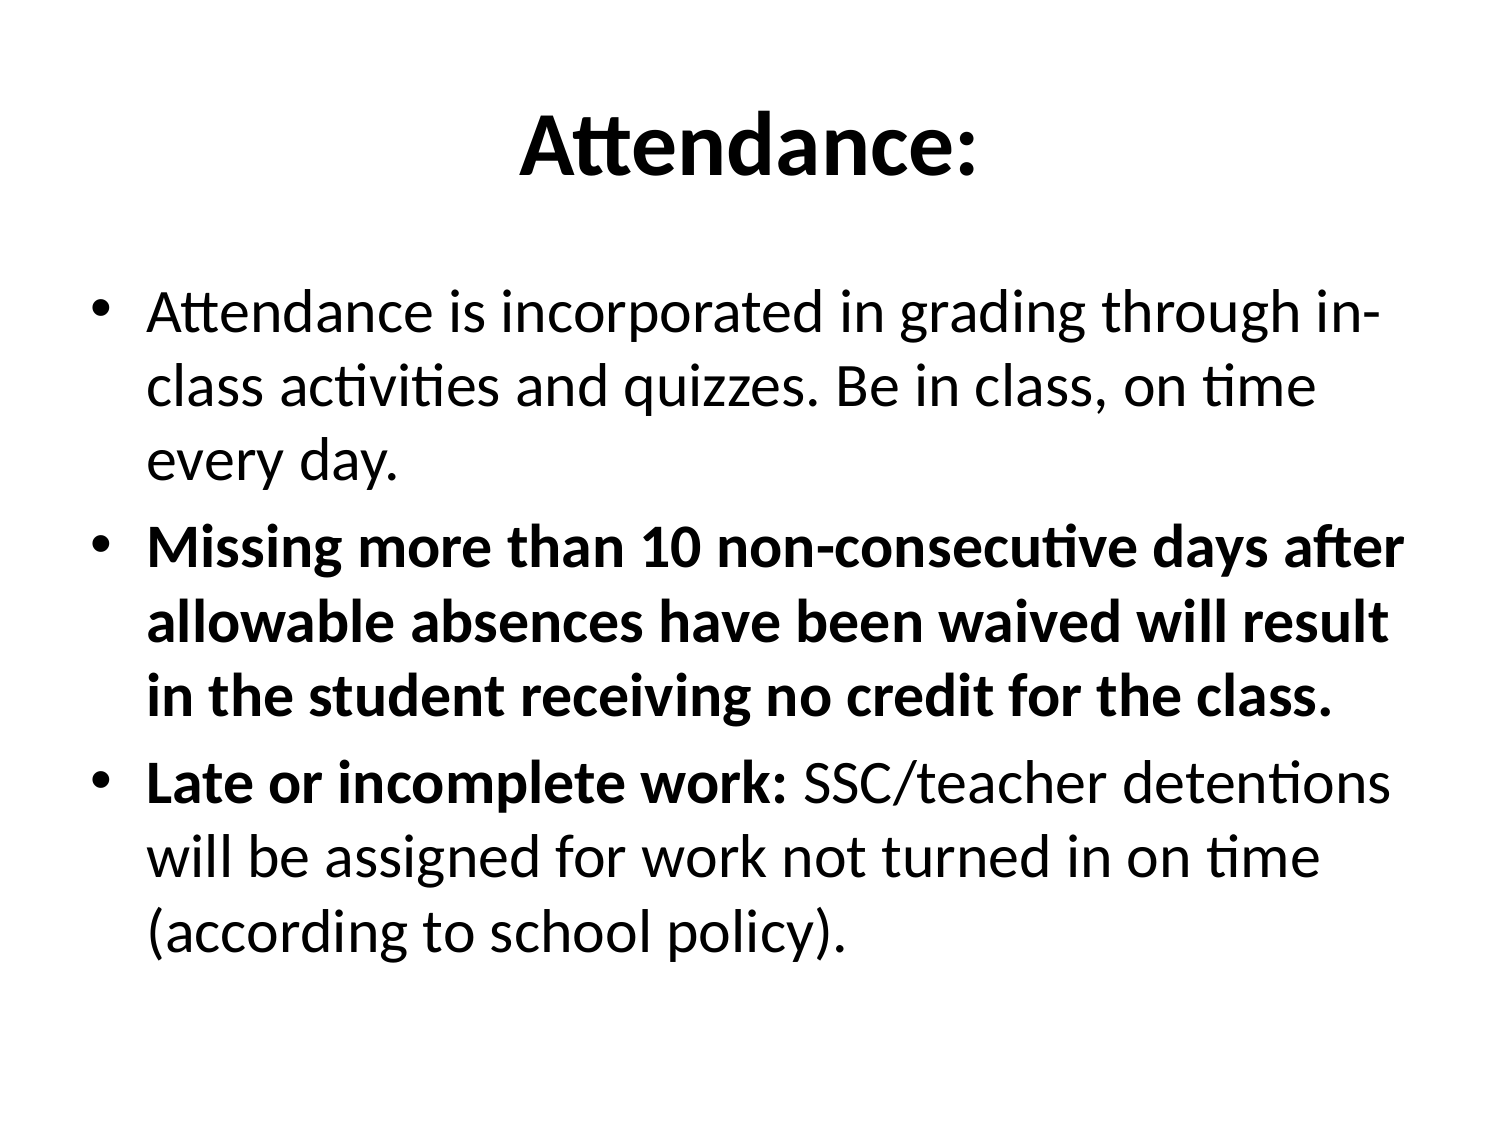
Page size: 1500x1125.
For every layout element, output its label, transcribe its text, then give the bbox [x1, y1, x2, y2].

title Attendance: [75, 45, 1425, 233]
list Attendance is incorporated in grading through in-class activities and quizzes. Be in class, on time every day. Missing more than 10 non-consecutive days after allowable absences have been waived will result in the student receiving no credit for the class. Late or incomplete work: SSC/teacher detentions will be assigned for work not turned in on time (according to school policy). [75, 262, 1425, 1005]
